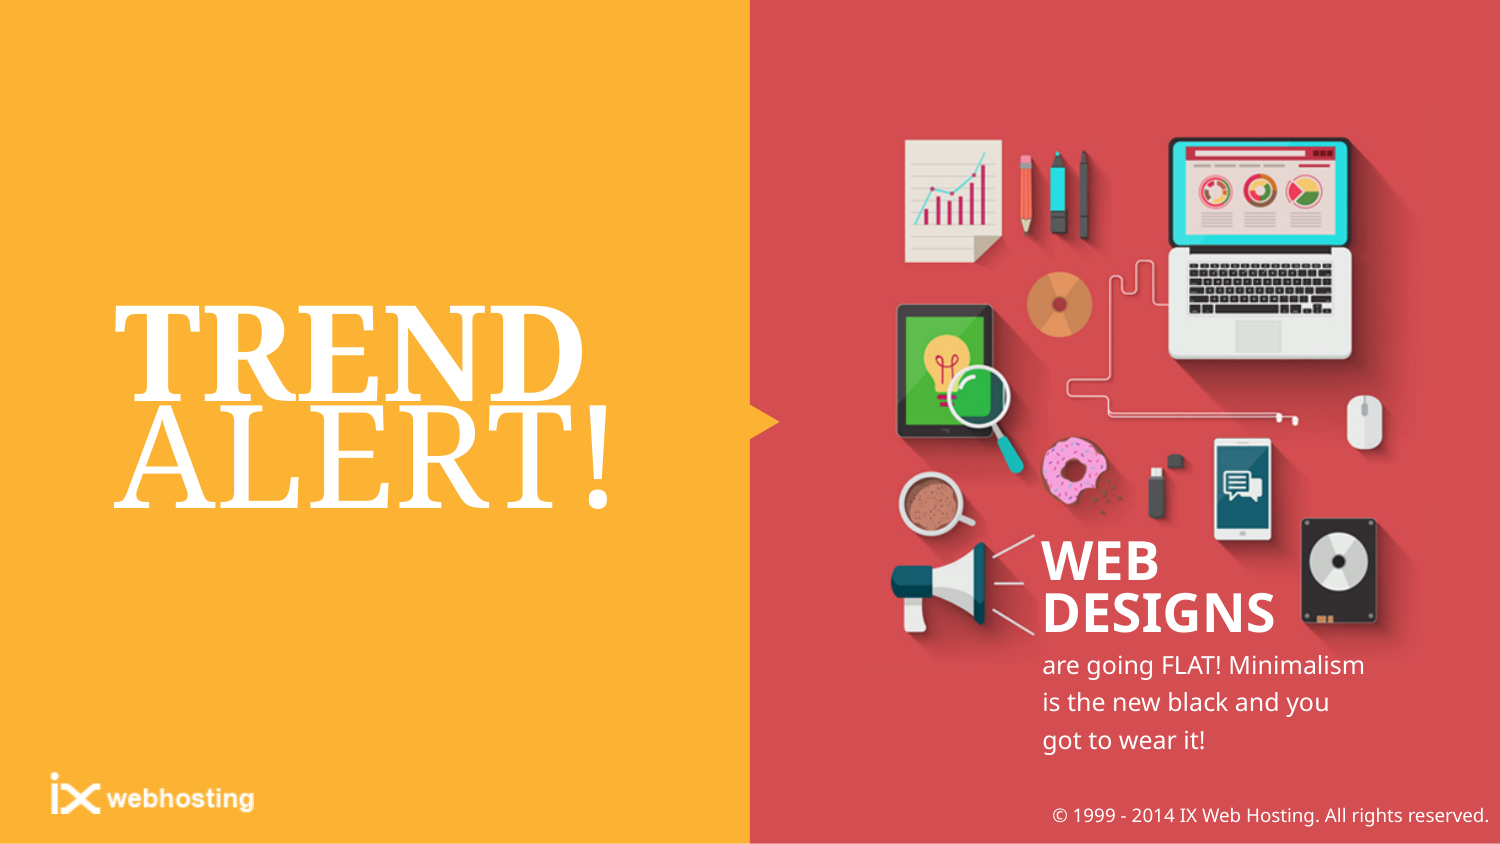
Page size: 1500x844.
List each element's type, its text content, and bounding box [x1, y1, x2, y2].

picture [804, 34, 1500, 710]
text_box © 1999 - 2014 IX Web Hosting. All rights reserved. [1037, 796, 1500, 834]
text_box TREND ALERT! [99, 312, 682, 545]
text_box [0, 0, 748, 844]
text_box are going FLAT! Minimalism is the new black and you got to wear it! [1027, 719, 1391, 762]
text_box [748, 0, 1500, 844]
picture [49, 771, 254, 815]
text_box [745, 401, 782, 443]
